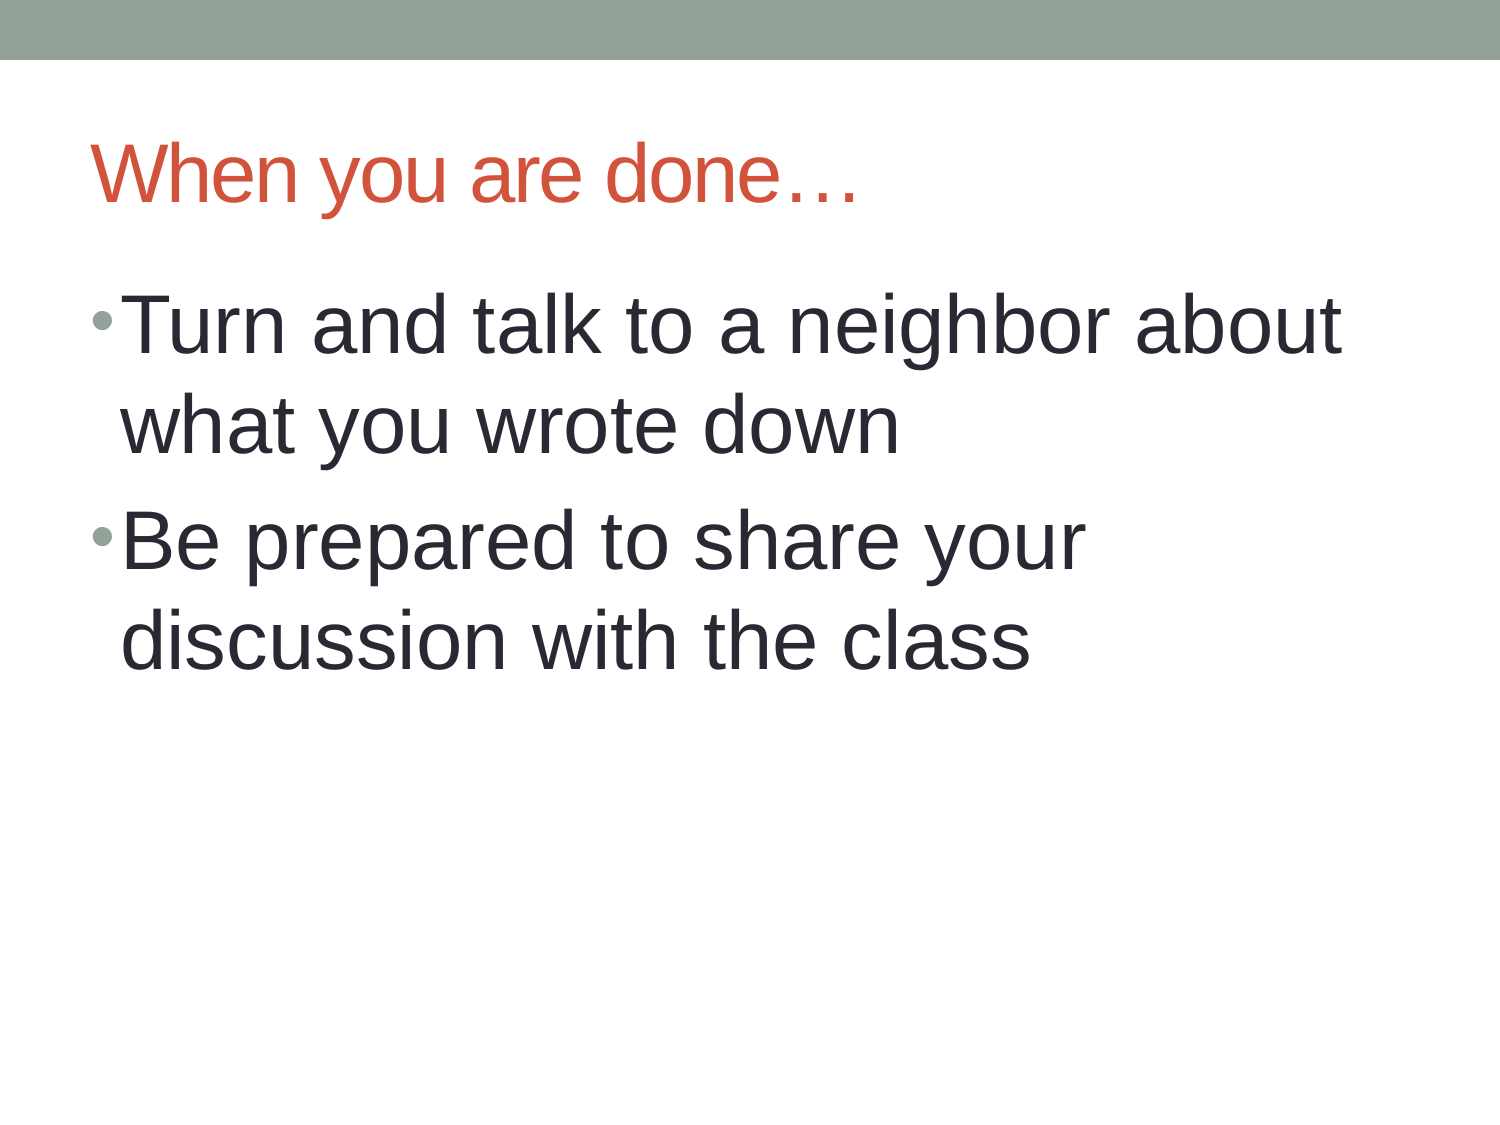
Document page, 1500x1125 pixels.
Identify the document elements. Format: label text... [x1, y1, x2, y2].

list Turn and talk to a neighbor about what you wrote down Be prepared to share your discussion with the class [75, 262, 1425, 1063]
title When you are done… [75, 87, 1425, 250]
